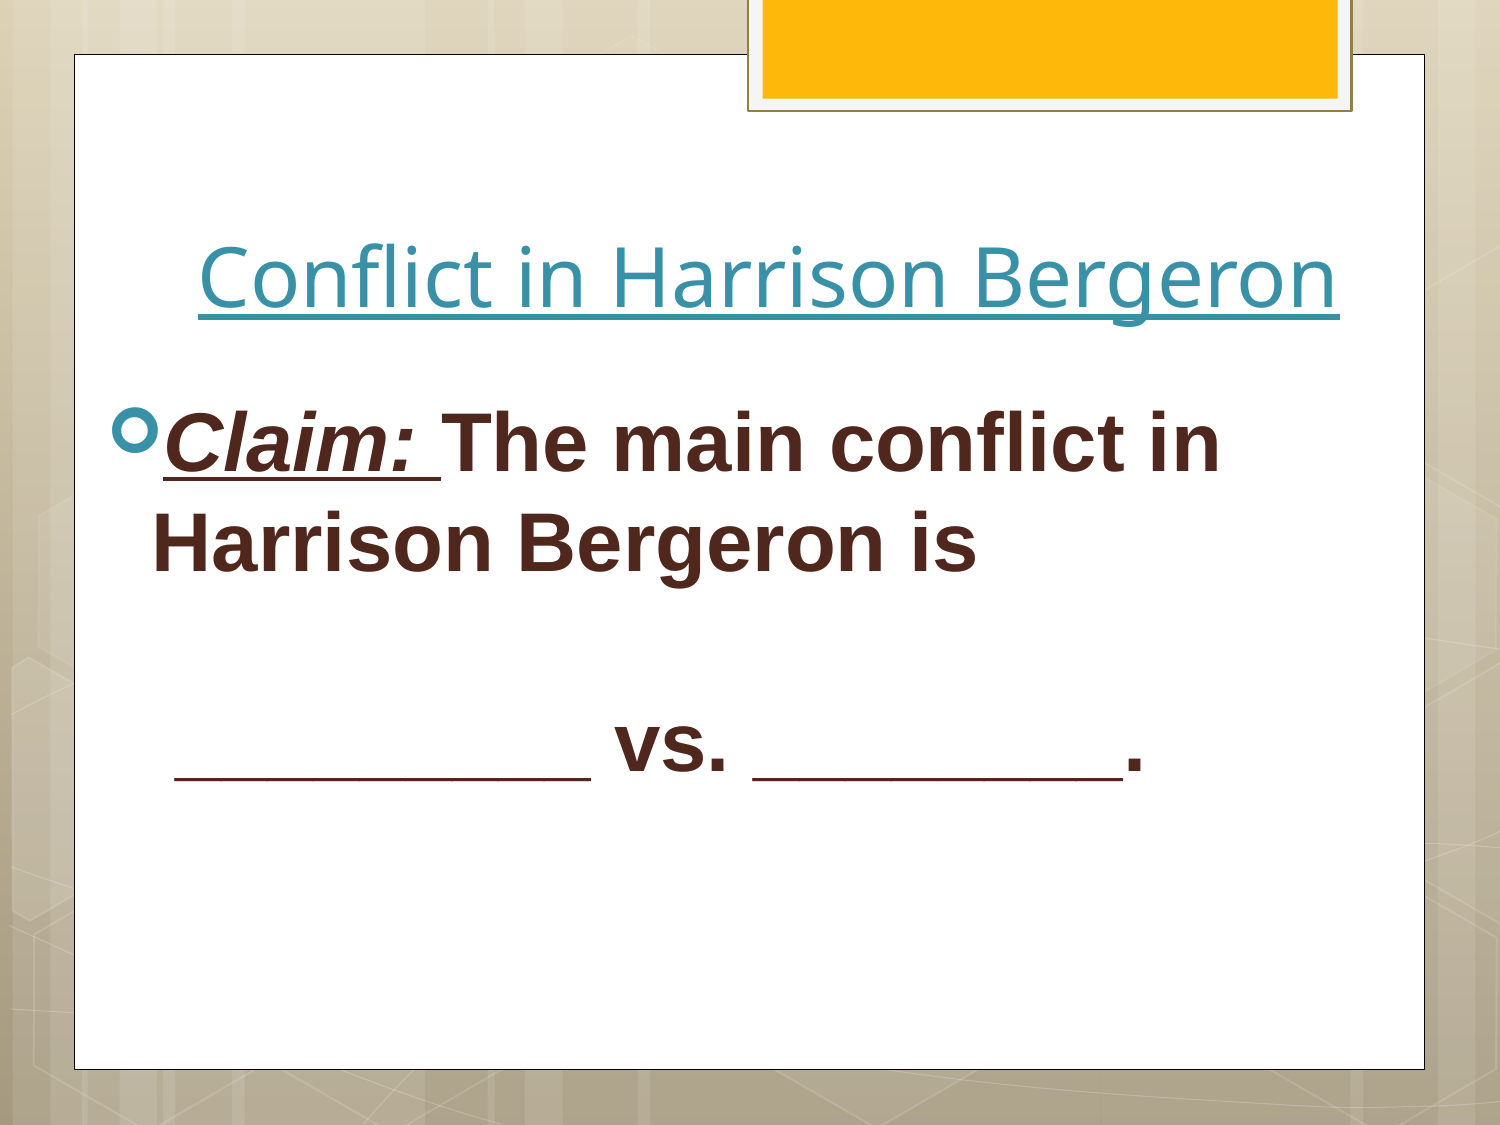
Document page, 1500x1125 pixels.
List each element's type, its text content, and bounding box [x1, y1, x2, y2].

list Claim: The main conflict in Harrison Bergeron is _________ vs. ________. [80, 381, 1431, 957]
title Conflict in Harrison Bergeron [106, 143, 1431, 332]
